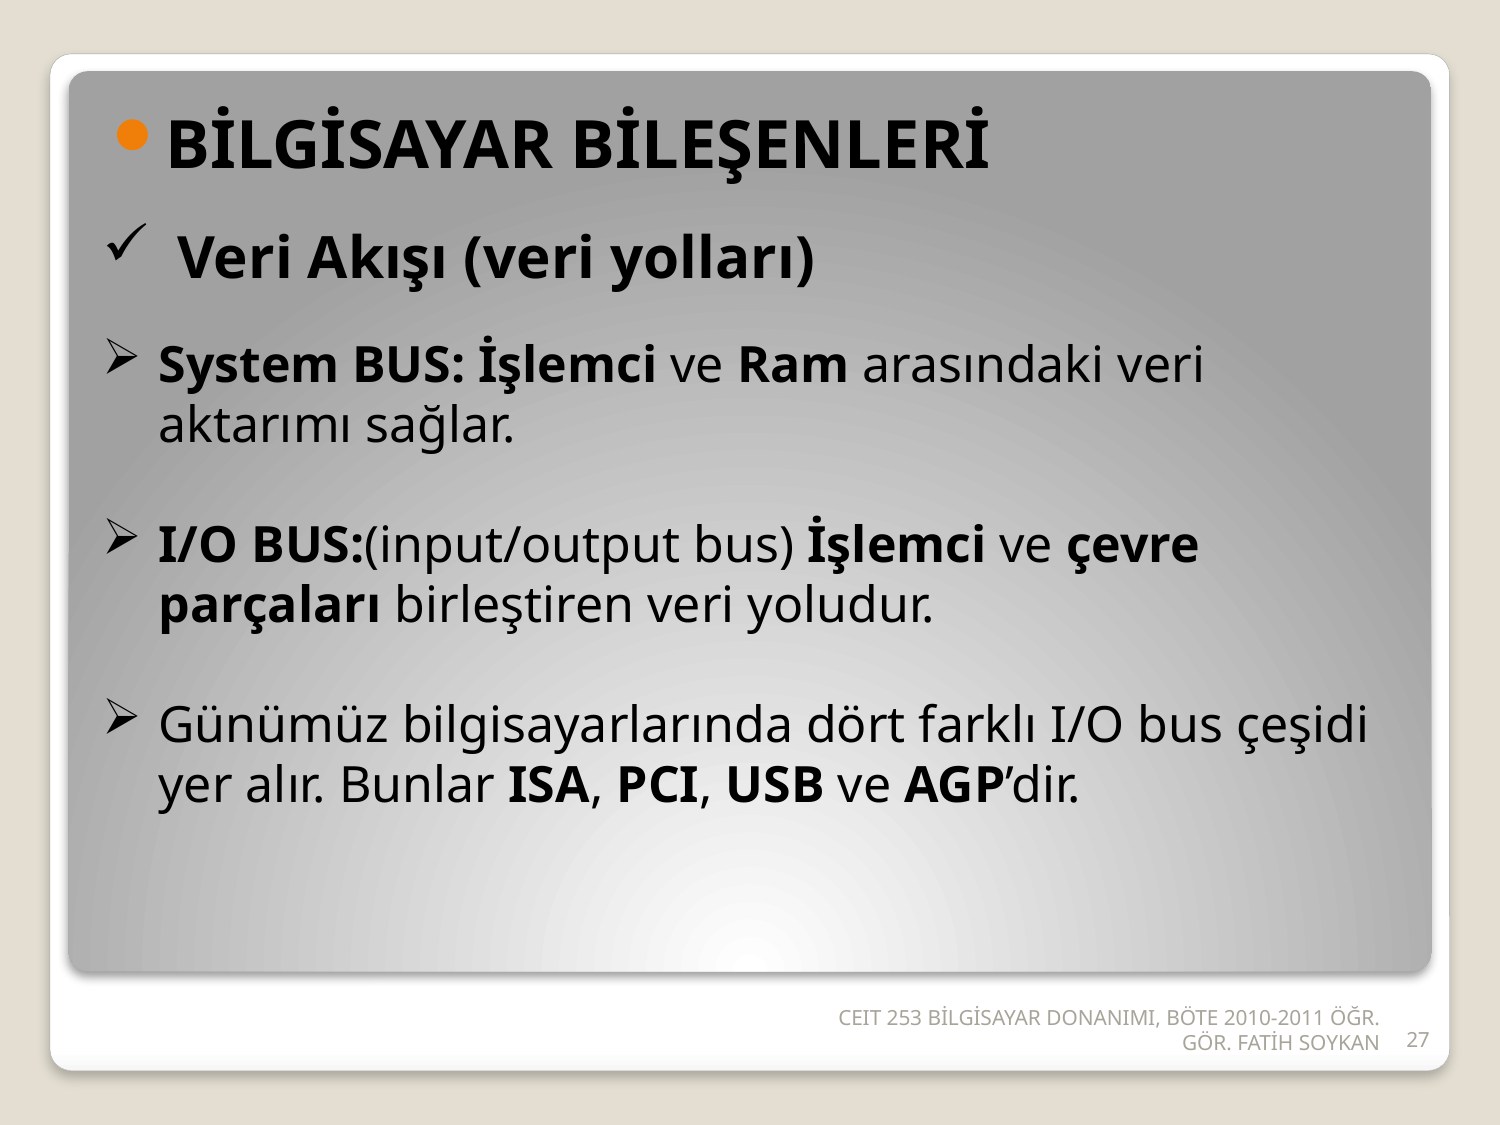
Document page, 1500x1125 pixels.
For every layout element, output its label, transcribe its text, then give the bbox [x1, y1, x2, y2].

text_box System BUS: İşlemci ve Ram arasındaki veri aktarımı sağlar. I/O BUS:(input/output bus) İşlemci ve çevre parçaları birleştiren veri yoludur. Günümüz bilgisayarlarında dört farklı I/O bus çeşidi yer alır. Bunlar ISA, PCI, USB ve AGP’dir. [87, 324, 1388, 880]
list BİLGİSAYAR BİLEŞENLERİ [82, 86, 1425, 300]
text_box Veri Akışı (veri yolları) [87, 162, 1413, 298]
slide_number 27 [1395, 1002, 1445, 1063]
footer CEIT 253 BİLGİSAYAR DONANIMI, BÖTE 2010-2011 ÖĞR. GÖR. FATİH SOYKAN [800, 1002, 1395, 1063]
